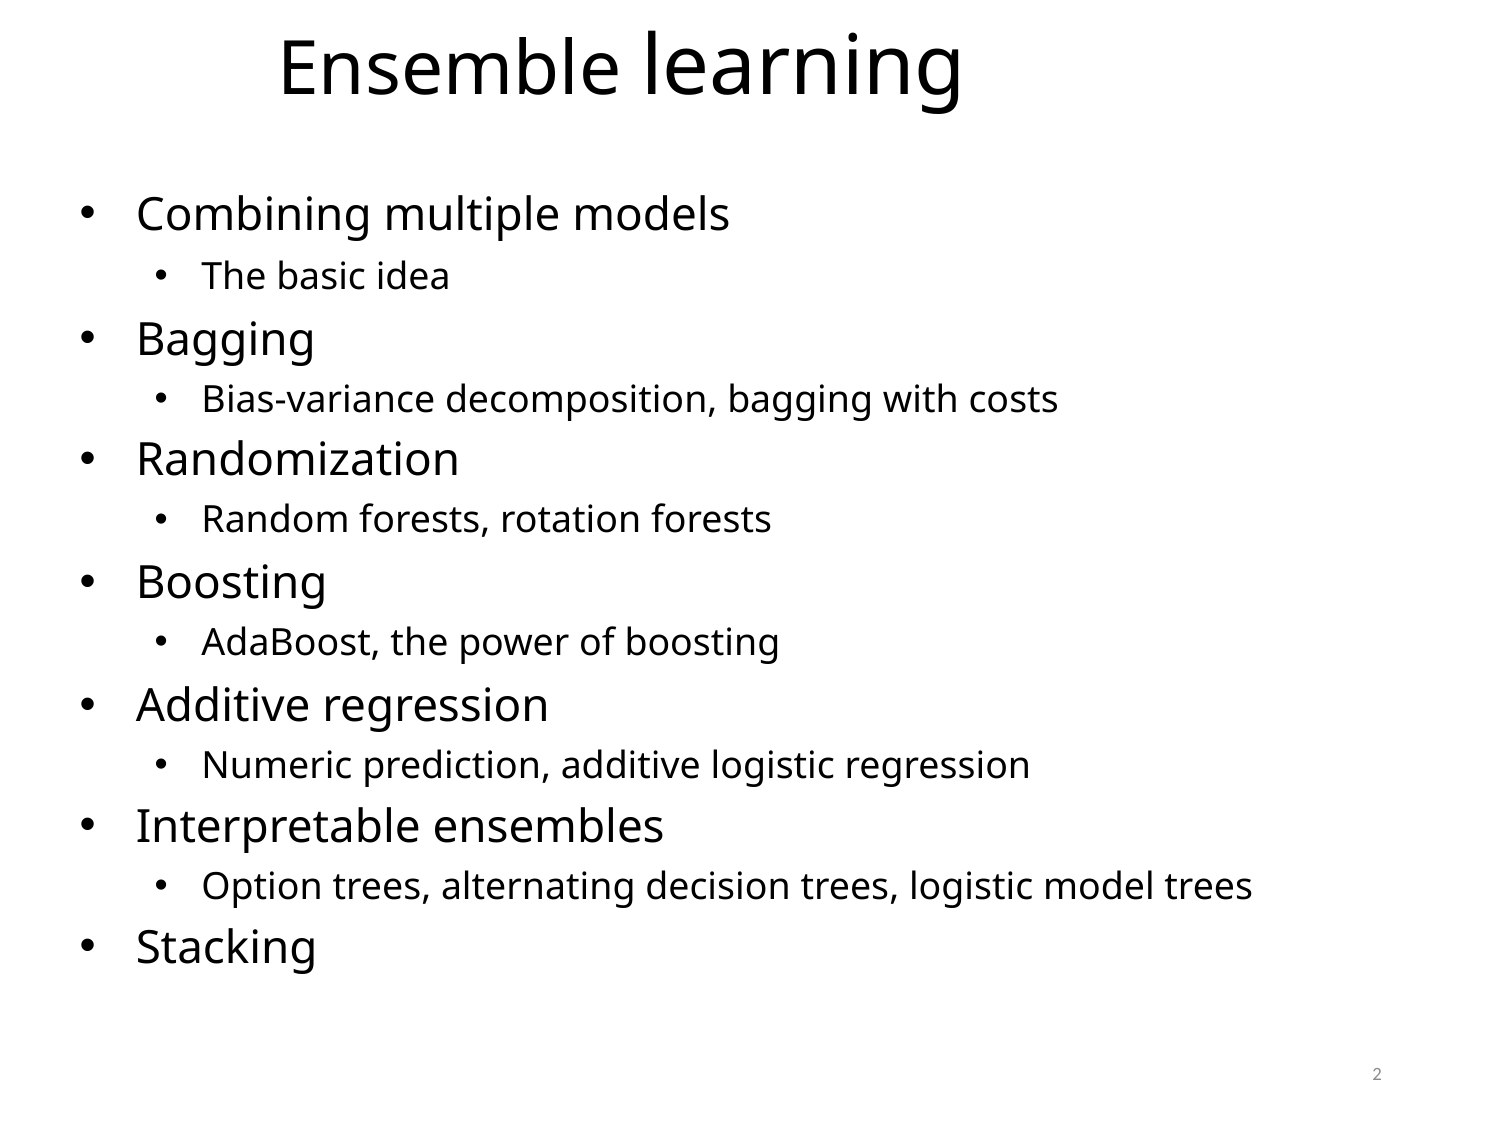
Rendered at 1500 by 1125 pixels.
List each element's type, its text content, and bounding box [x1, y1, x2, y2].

slide_number 2 [1059, 1042, 1397, 1103]
text_box Combining multiple models The basic idea Bagging Bias-variance decomposition, bagging with costs Randomization Random forests, rotation forests Boosting AdaBoost, the power of boosting Additive regression Numeric prediction, additive logistic regression Interpretable ensembles Option trees, alternating decision trees, logistic model trees Stacking [64, 177, 1500, 980]
title Ensemble learning [262, 0, 1500, 148]
